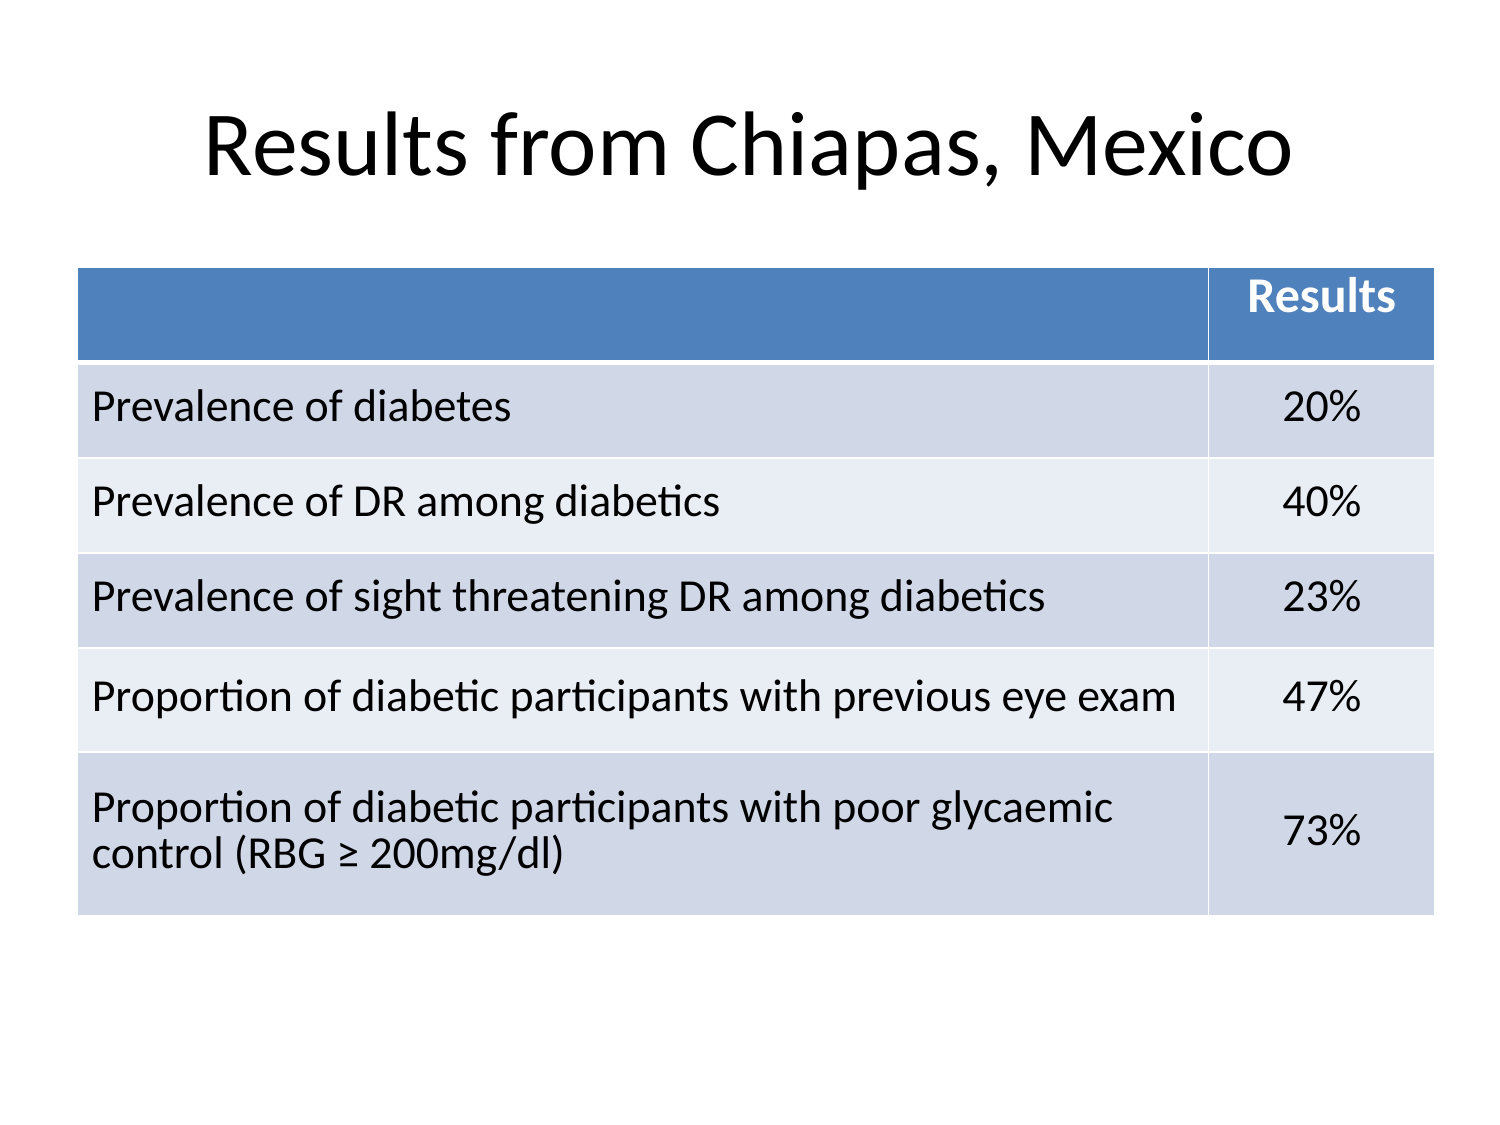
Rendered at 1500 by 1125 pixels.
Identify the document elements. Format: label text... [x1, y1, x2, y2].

table_header [78, 268, 1208, 360]
table_cell 20% [1209, 365, 1434, 457]
table_cell Proportion of diabetic participants with poor glycaemic control (RBG ≥ 200mg/dl) [78, 753, 1208, 915]
table_cell 23% [1209, 554, 1434, 647]
title Results from Chiapas, Mexico [74, 44, 1426, 233]
table_cell 73% [1209, 753, 1434, 915]
table_cell Prevalence of diabetes [78, 365, 1208, 457]
table_header Results [1209, 268, 1434, 360]
table_cell Prevalence of sight threatening DR among diabetics [78, 554, 1208, 647]
table_cell Prevalence of DR among diabetics [78, 459, 1208, 552]
table_cell 47% [1209, 649, 1434, 751]
table_cell Proportion of diabetic participants with previous eye exam [78, 649, 1208, 751]
table_cell 40% [1209, 459, 1434, 552]
